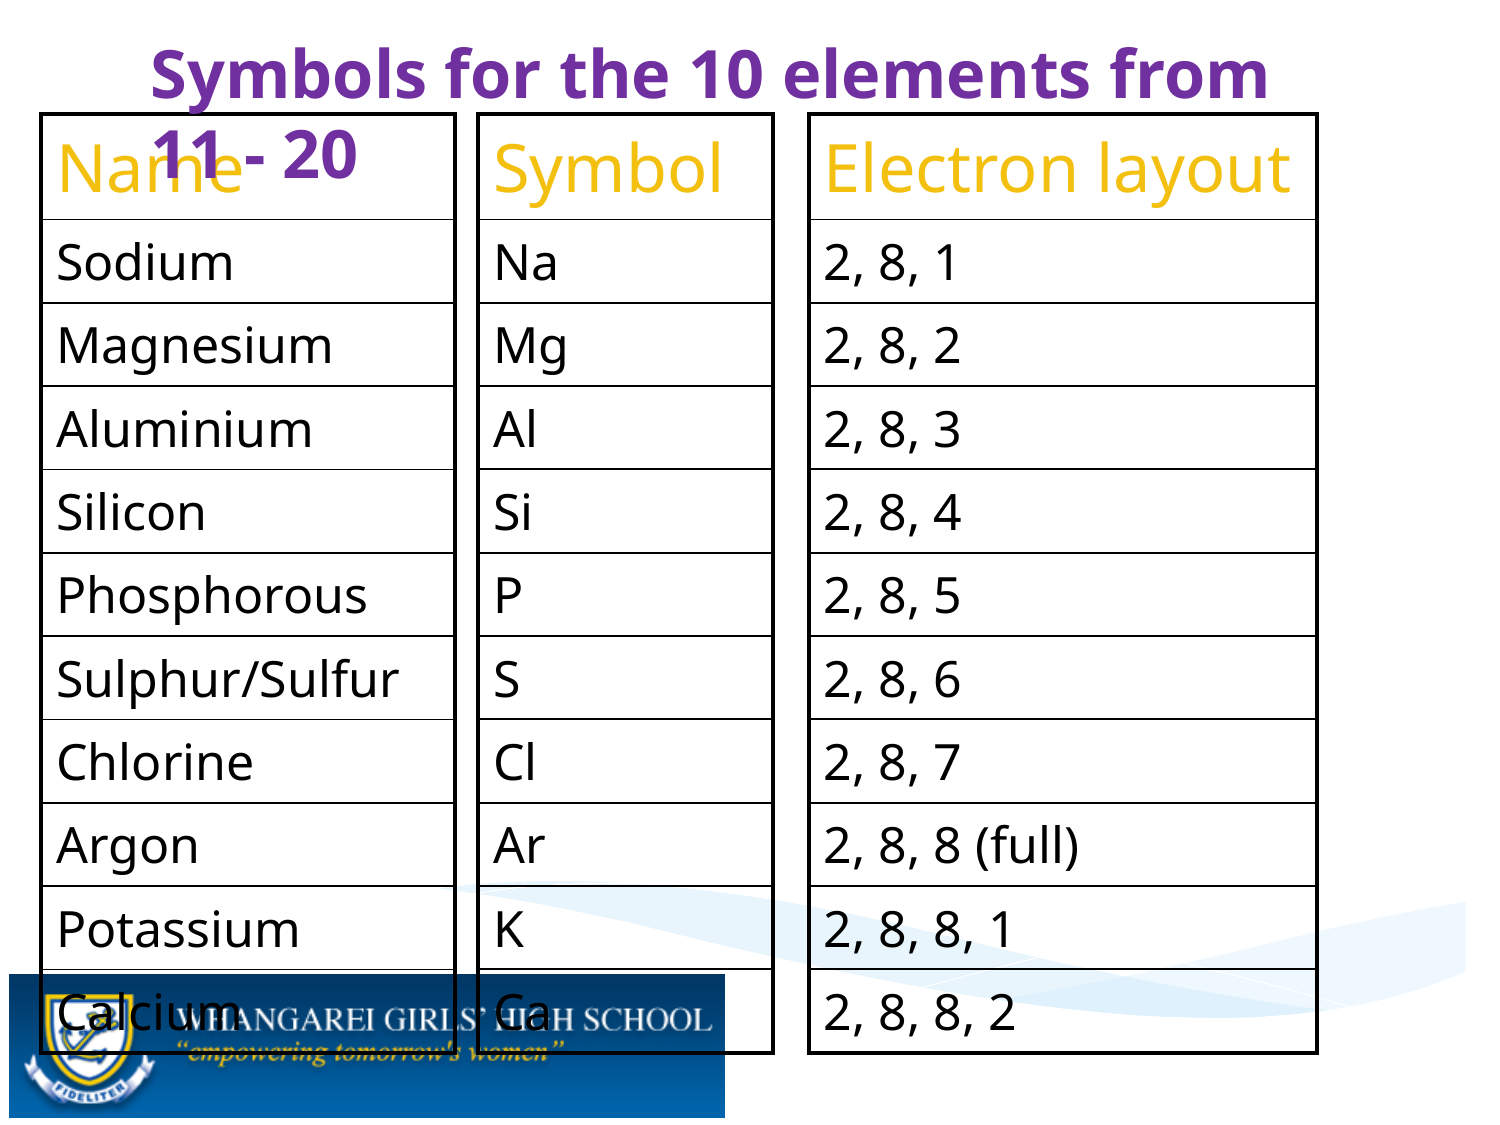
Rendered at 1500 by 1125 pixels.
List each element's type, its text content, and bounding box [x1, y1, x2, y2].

table_cell Si [480, 470, 771, 552]
table_cell Sulphur/Sulfur [43, 637, 453, 719]
table_cell Mg [480, 304, 771, 385]
table_cell 2, 8, 2 [811, 304, 1315, 385]
table_cell 2, 8, 6 [811, 637, 1315, 718]
table_cell 2, 8, 5 [811, 554, 1315, 635]
table_cell Phosphorous [43, 554, 453, 635]
table_cell Sodium [43, 220, 453, 302]
table_cell S [480, 637, 771, 718]
table_cell Ca [480, 970, 771, 1051]
table_cell Al [480, 387, 771, 468]
table_cell Magnesium [43, 304, 453, 385]
table_cell Chlorine [43, 720, 453, 802]
table_cell 2, 8, 1 [811, 220, 1315, 302]
table_cell Ar [480, 804, 771, 885]
table_cell P [480, 554, 771, 635]
table_cell Silicon [43, 470, 453, 552]
table_header Electron layout [811, 137, 1315, 219]
table_header Name [43, 116, 453, 219]
table_cell Argon [43, 804, 453, 885]
table_cell 2, 8, 7 [811, 720, 1315, 802]
table_cell 2, 8, 8, 1 [811, 887, 1315, 968]
table_cell K [480, 887, 771, 968]
picture [9, 974, 726, 1118]
table_cell 2, 8, 8, 2 [811, 970, 1315, 1051]
table_cell Na [480, 220, 771, 302]
table_cell 2, 8, 3 [811, 387, 1315, 468]
table_cell Cl [480, 720, 771, 802]
table_header Symbol [480, 137, 771, 219]
table_cell 2, 8, 4 [811, 470, 1315, 552]
table_cell Aluminium [43, 387, 453, 469]
table_cell Potassium [43, 887, 453, 969]
text_box Symbols for the 10 elements from 11 - 20 [135, 24, 1348, 137]
table_cell 2, 8, 8 (full) [811, 804, 1315, 885]
